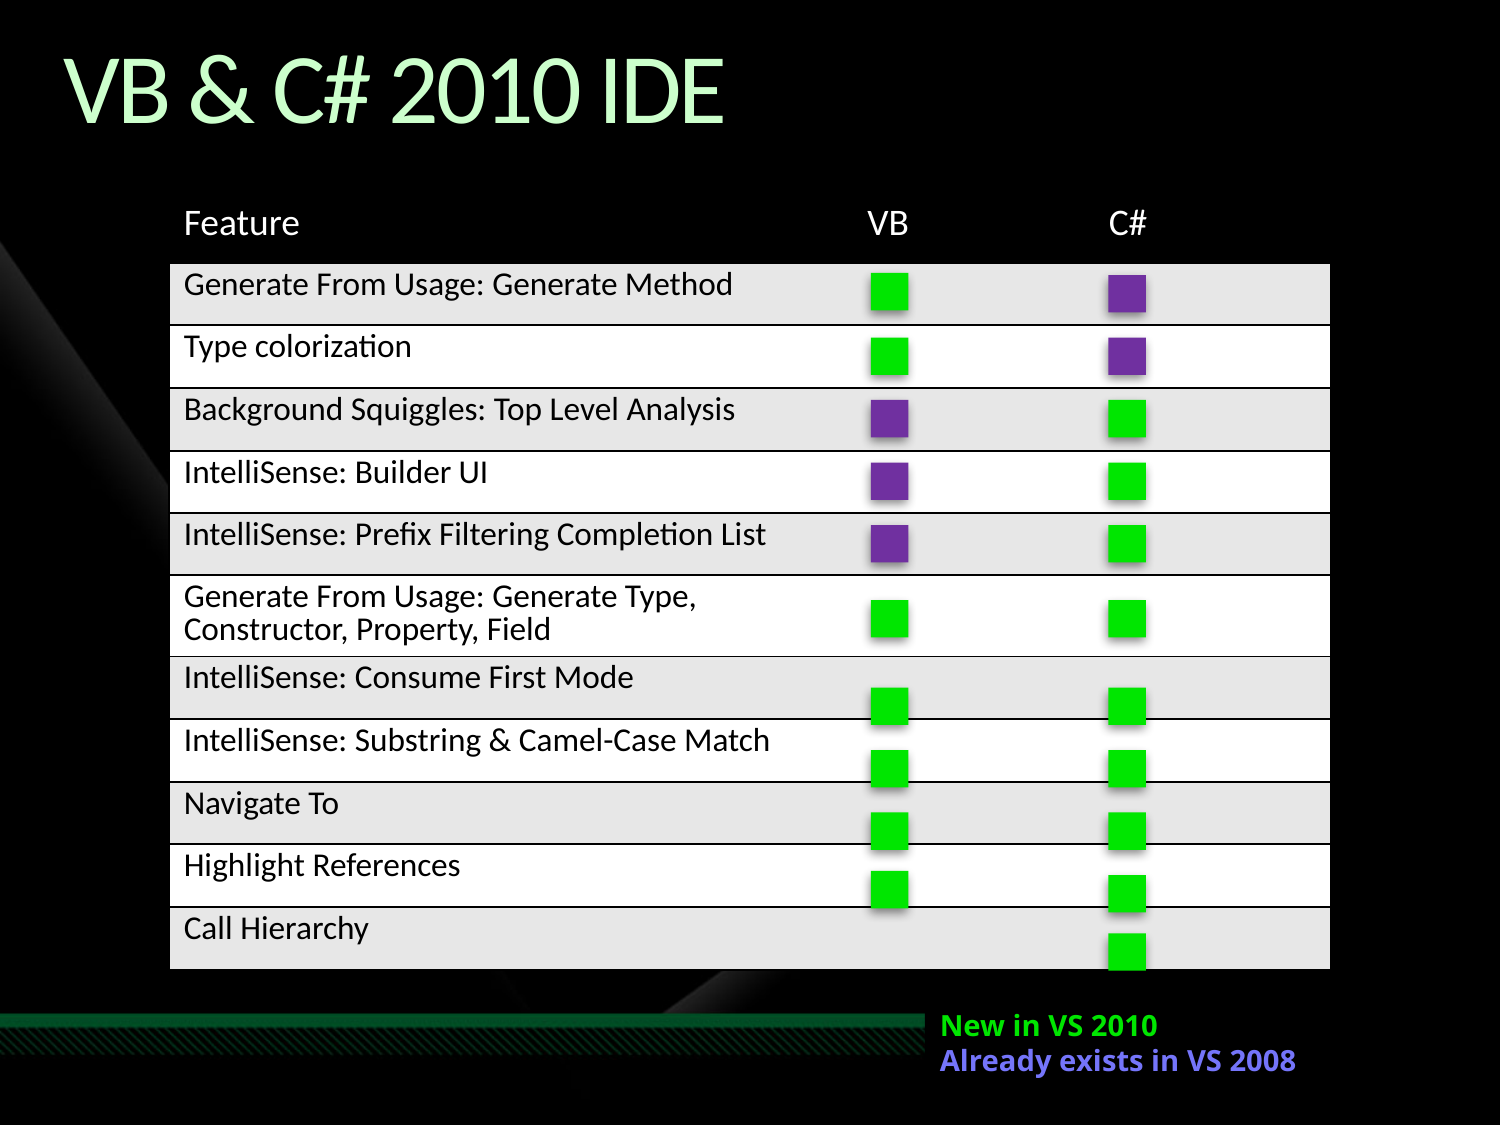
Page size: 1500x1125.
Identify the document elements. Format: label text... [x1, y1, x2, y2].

text_box [1108, 462, 1146, 500]
text_box [1108, 337, 1146, 375]
table_cell IntelliSense: Builder UI [170, 452, 844, 512]
text_box [1108, 933, 1146, 971]
table_cell [844, 452, 1094, 512]
table_cell [844, 389, 1094, 450]
text_box [870, 272, 909, 311]
picture [0, 0, 1500, 1125]
table_cell Generate From Usage: Generate Method [170, 264, 844, 324]
text_box [1108, 687, 1146, 725]
text_box [870, 812, 909, 850]
text_box [870, 337, 909, 375]
table_cell IntelliSense: Consume First Mode [170, 657, 844, 718]
table_cell Generate From Usage: Generate Type, Constructor, Property, Field [170, 576, 844, 656]
table_cell [1094, 389, 1330, 450]
text_box [1108, 275, 1146, 313]
table_cell [1094, 514, 1330, 574]
text_box [870, 462, 909, 500]
table_cell [1094, 576, 1330, 656]
table_cell [1094, 720, 1330, 781]
table_cell [844, 264, 1094, 324]
table_cell [844, 576, 1094, 656]
table_cell Type colorization [170, 326, 844, 387]
table_cell IntelliSense: Substring & Camel-Case Match [170, 720, 844, 781]
table_cell [844, 657, 1094, 718]
text_box [1108, 525, 1146, 563]
text_box [870, 399, 909, 438]
table_cell IntelliSense: Prefix Filtering Completion List [170, 514, 844, 574]
text_box [870, 750, 909, 788]
table_cell [844, 845, 1094, 906]
text_box [1108, 399, 1146, 438]
text_box [1108, 875, 1146, 913]
table_cell [844, 326, 1094, 387]
table_header C# [1094, 201, 1330, 262]
table_cell Background Squiggles: Top Level Analysis [170, 389, 844, 450]
text_box New in VS 2010 Already exists in VS 2008 [924, 999, 1500, 1085]
title VB & C# 2010 IDE [63, 37, 1438, 147]
table_cell Call Hierarchy [170, 908, 844, 969]
table_cell [1094, 845, 1330, 906]
text_box [870, 870, 909, 909]
table_cell [844, 720, 1094, 781]
table_header VB [844, 201, 1094, 262]
text_box [870, 600, 909, 638]
table_cell [1094, 783, 1330, 843]
table_cell [1094, 326, 1330, 387]
table_cell [844, 783, 1094, 843]
table_cell [1094, 264, 1330, 324]
table_cell [1094, 452, 1330, 512]
text_box [1108, 600, 1146, 638]
text_box [870, 687, 909, 725]
table_header Feature [170, 201, 844, 262]
table_cell Navigate To [170, 783, 844, 843]
text_box [1108, 750, 1146, 788]
table_cell [844, 908, 1094, 969]
table_cell [1094, 657, 1330, 718]
table_cell [1094, 908, 1330, 969]
table_cell Highlight References [170, 845, 844, 906]
table_cell [844, 514, 1094, 574]
text_box [870, 525, 909, 563]
text_box [1108, 812, 1146, 850]
